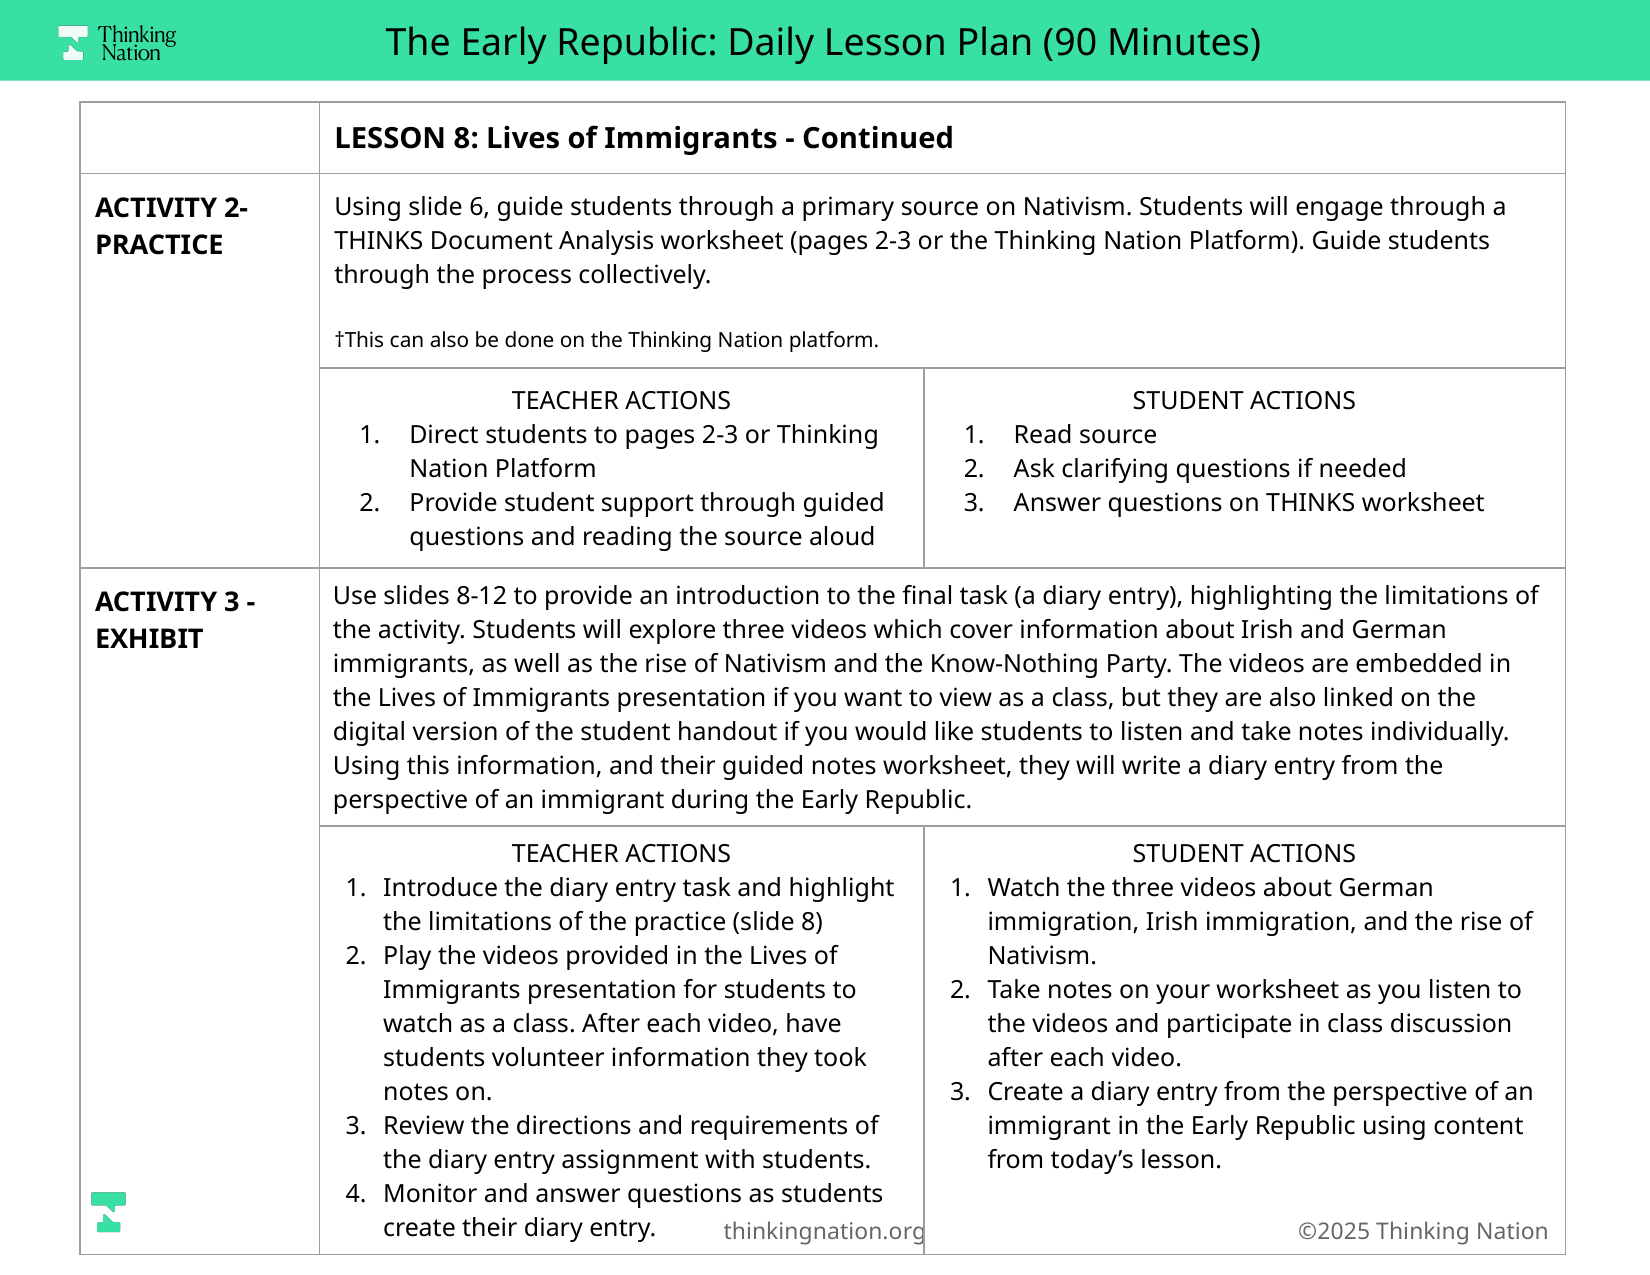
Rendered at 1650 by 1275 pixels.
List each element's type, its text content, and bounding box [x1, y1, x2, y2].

table_cell TEACHER ACTIONS Direct students to pages 2-3 or Thinking Nation Platform Provide student support through guided questions and reading the source aloud [320, 369, 923, 567]
table_header LESSON 8: Lives of Immigrants - Continued [320, 103, 1565, 173]
table_header [81, 103, 319, 173]
table_cell STUDENT ACTIONS Watch the three videos about German immigration, Irish immigration, and the rise of Nativism. Take notes on your worksheet as you listen to the videos and participate in class discussion after each video. Create a diary entry from the perspective of an immigrant in the Early Republic using content from today’s lesson. [925, 827, 1565, 1254]
table_cell Using slide 6, guide students through a primary source on Nativism. Students will engage through a THINKS Document Analysis worksheet (pages 2-3 or the Thinking Nation Platform). Guide students through the process collectively. †This can also be done on the Thinking Nation platform. [320, 174, 1565, 367]
table_cell STUDENT ACTIONS Read source Ask clarifying questions if needed Answer questions on THINKS worksheet [925, 369, 1565, 567]
picture [45, 14, 180, 71]
table_cell ACTIVITY 3 - EXHIBIT [81, 569, 319, 1254]
text_box The Early Republic: Daily Lesson Plan (90 Minutes) [0, 0, 1650, 81]
picture [80, 1184, 136, 1240]
table_cell TEACHER ACTIONS Introduce the diary entry task and highlight the limitations of the practice (slide 8) Play the videos provided in the Lives of Immigrants presentation for students to watch as a class. After each video, have students volunteer information they took notes on. Review the directions and requirements of the diary entry assignment with students. Monitor and answer questions as students create their diary entry. [320, 827, 923, 1254]
table_cell Use slides 8-12 to provide an introduction to the final task (a diary entry), highlighting the limitations of the activity. Students will explore three videos which cover information about Irish and German immigrants, as well as the rise of Nativism and the Know-Nothing Party. The videos are embedded in the Lives of Immigrants presentation if you want to view as a class, but they are also linked on the digital version of the student handout if you would like students to listen and take notes individually. Using this information, and their guided notes worksheet, they will write a diary entry from the perspective of an immigrant during the Early Republic. [320, 569, 1565, 825]
table_cell ACTIVITY 2- PRACTICE [81, 174, 319, 567]
